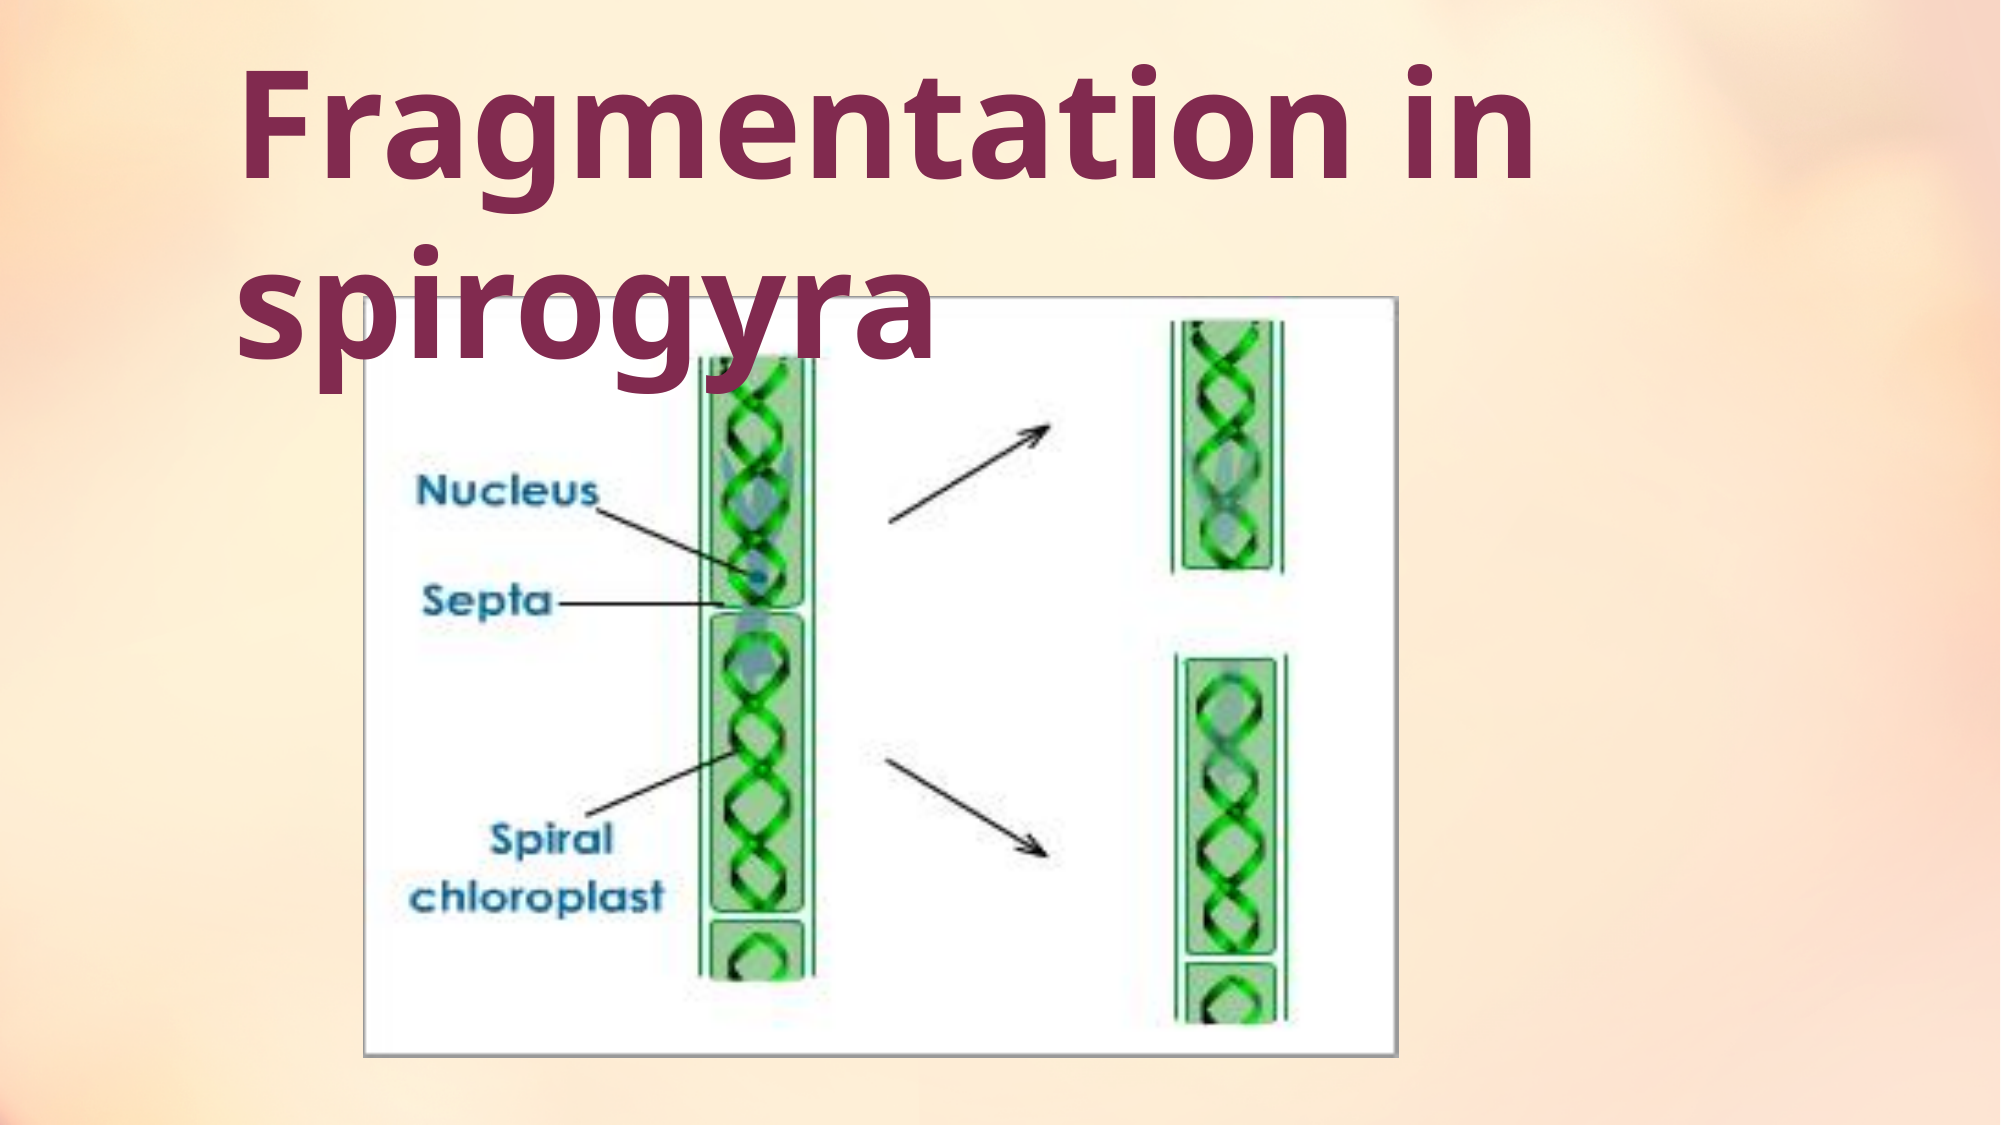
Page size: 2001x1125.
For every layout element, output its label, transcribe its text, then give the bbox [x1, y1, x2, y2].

picture [0, 0, 2001, 1125]
text_box Fragmentation in spirogyra [219, 21, 1612, 396]
